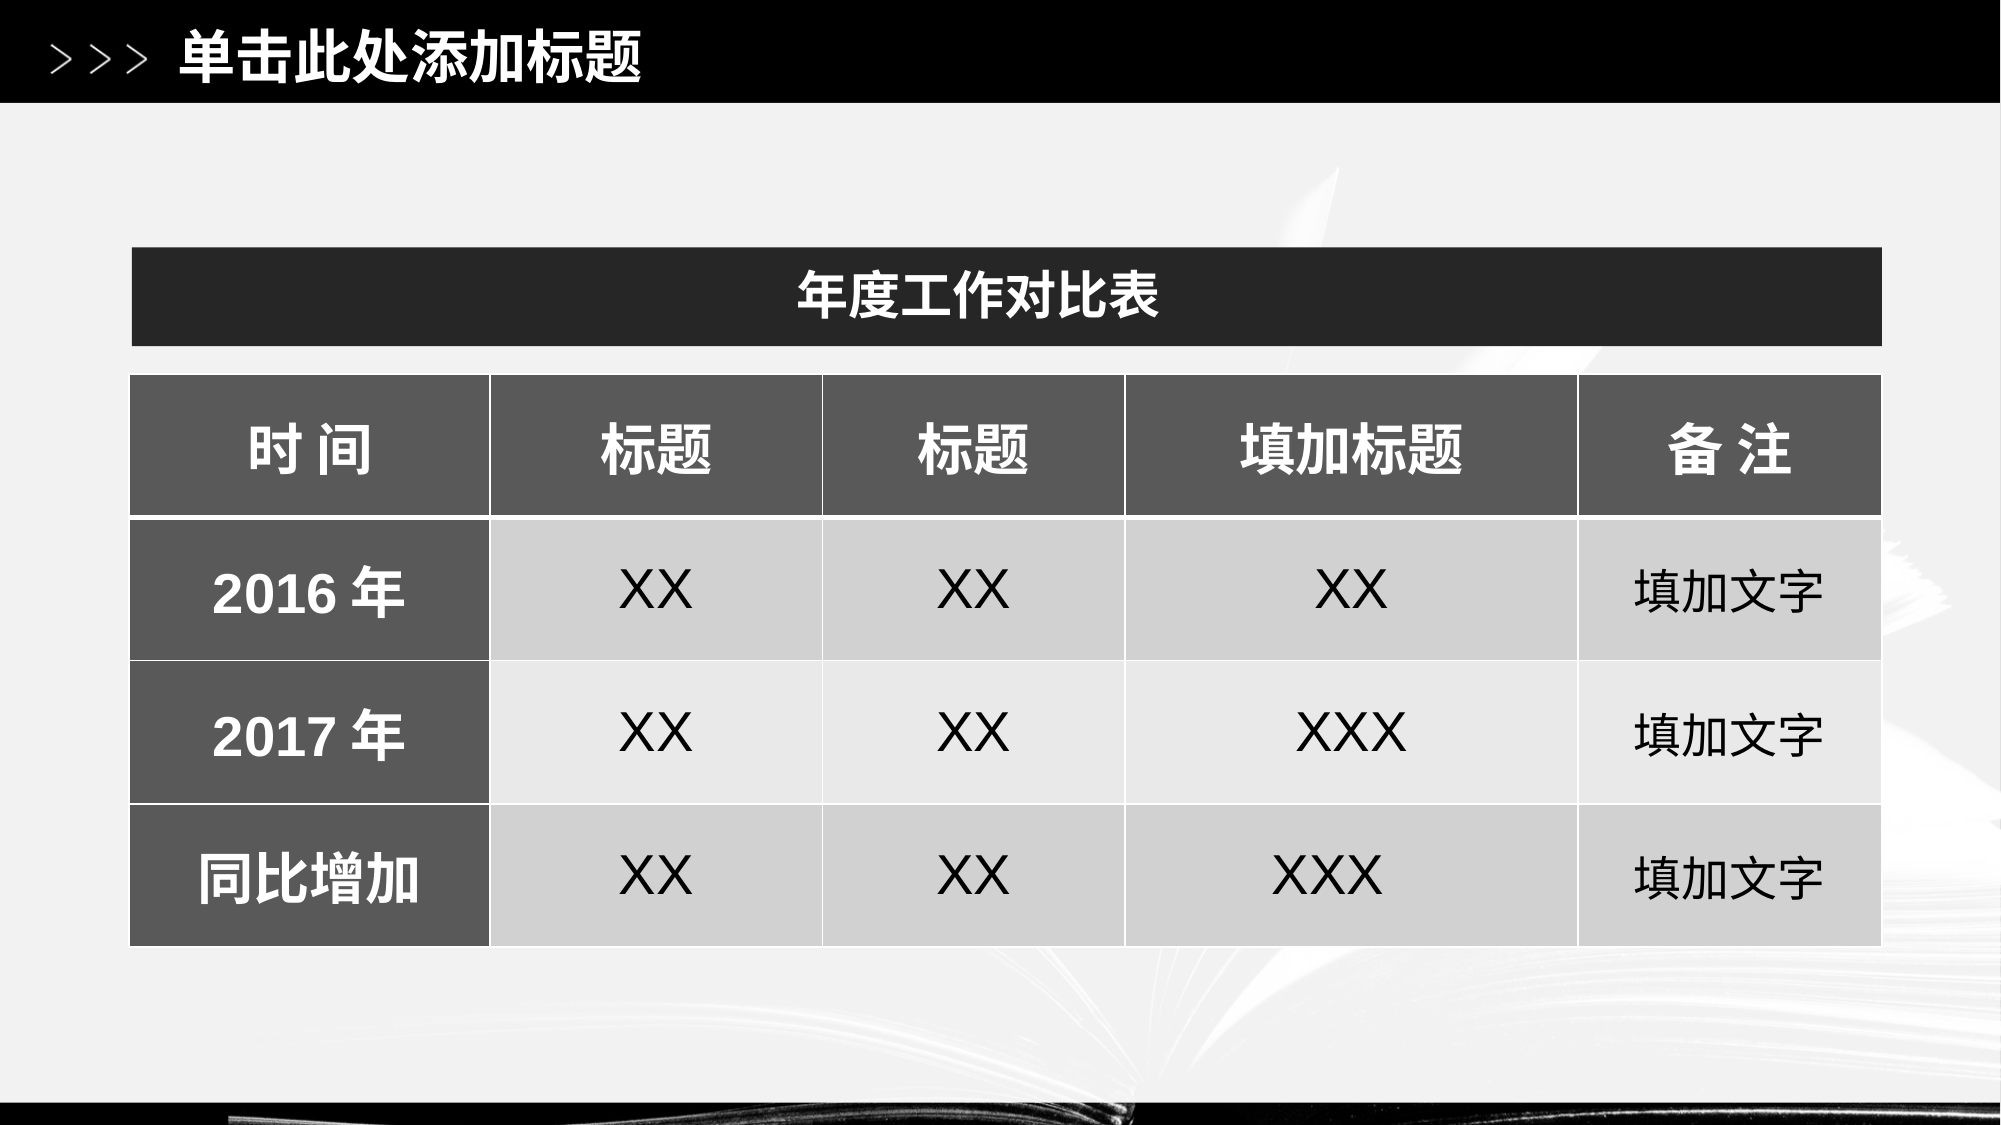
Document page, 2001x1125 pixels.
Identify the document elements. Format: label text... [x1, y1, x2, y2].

table_cell XXX [1126, 661, 1577, 803]
table_cell XX [823, 520, 1124, 660]
table_cell 2016年 [130, 520, 489, 660]
table_cell 同比增加 [130, 805, 489, 946]
table_cell 填加文字 [1579, 805, 1881, 946]
table_header 填加标题 [1126, 375, 1577, 515]
table_cell XX [823, 805, 1124, 946]
picture [0, 0, 2001, 1125]
table_header 时 间 [130, 375, 489, 515]
title 单击此处添加标题 [162, 5, 1888, 115]
table_cell XX [1126, 520, 1577, 660]
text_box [131, 247, 1882, 347]
table_cell XX [823, 661, 1124, 803]
table_cell 2017年 [130, 661, 489, 803]
table_header 标题 [823, 375, 1124, 515]
table_cell 填加文字 [1579, 661, 1881, 803]
table_cell XX [491, 805, 822, 946]
table_header 标题 [491, 375, 822, 515]
table_cell XXX [1126, 805, 1577, 946]
table_cell XX [491, 661, 822, 803]
table_cell 填加文字 [1579, 520, 1881, 660]
table_header 备 注 [1579, 375, 1881, 515]
table_cell XX [491, 520, 822, 660]
